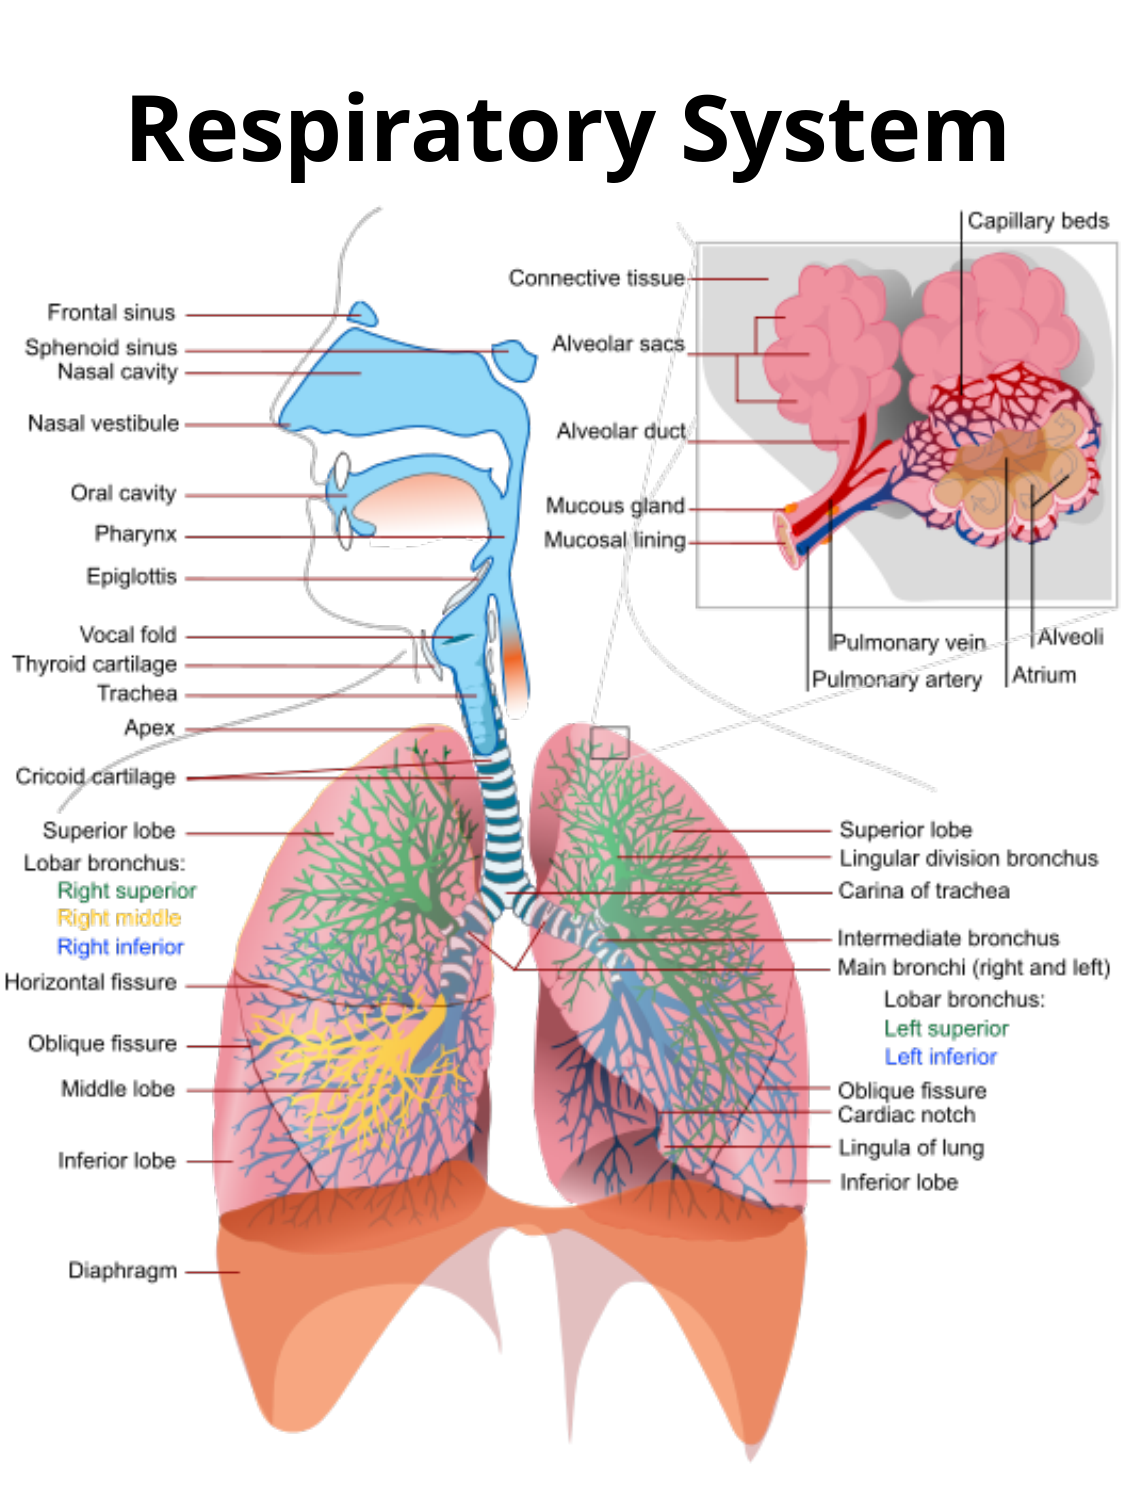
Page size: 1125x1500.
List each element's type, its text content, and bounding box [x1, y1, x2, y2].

title Respiratory System [62, 0, 1075, 185]
picture [0, 187, 1125, 1467]
